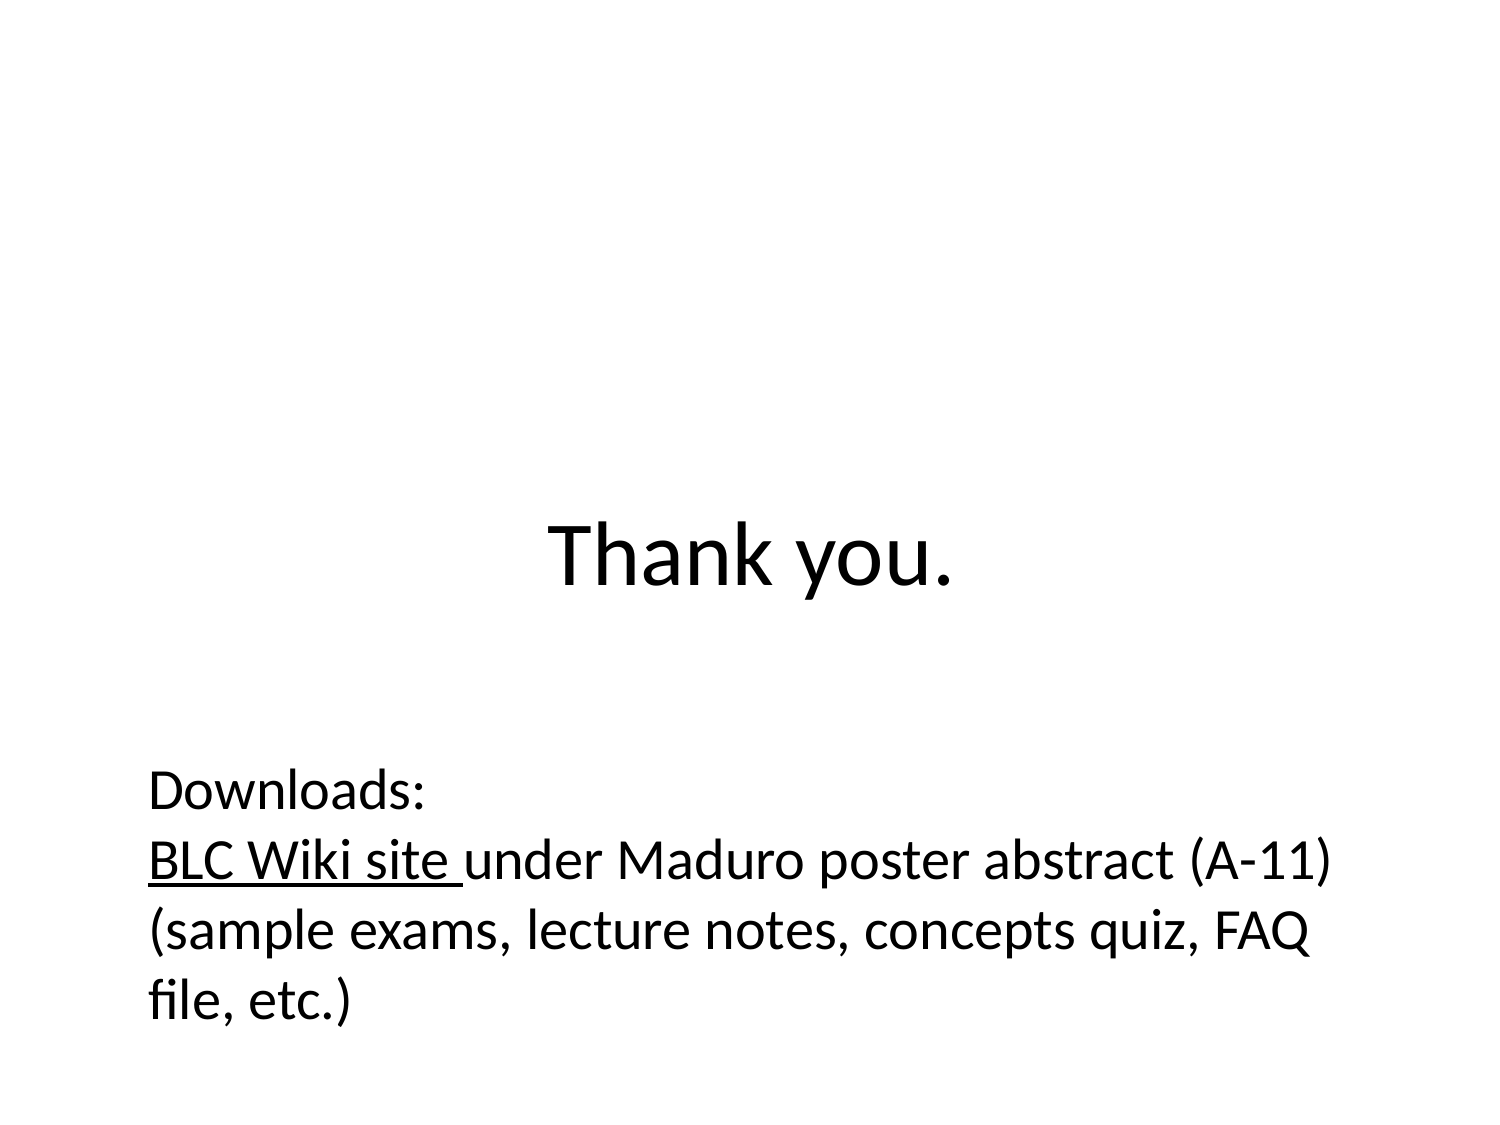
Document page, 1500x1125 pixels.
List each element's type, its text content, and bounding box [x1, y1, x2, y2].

text_box Downloads: BLC Wiki site under Maduro poster abstract (A-11) (sample exams, lecture notes, concepts quiz, FAQ file, etc.) [133, 743, 1388, 1039]
title Thank you. [77, 455, 1428, 643]
